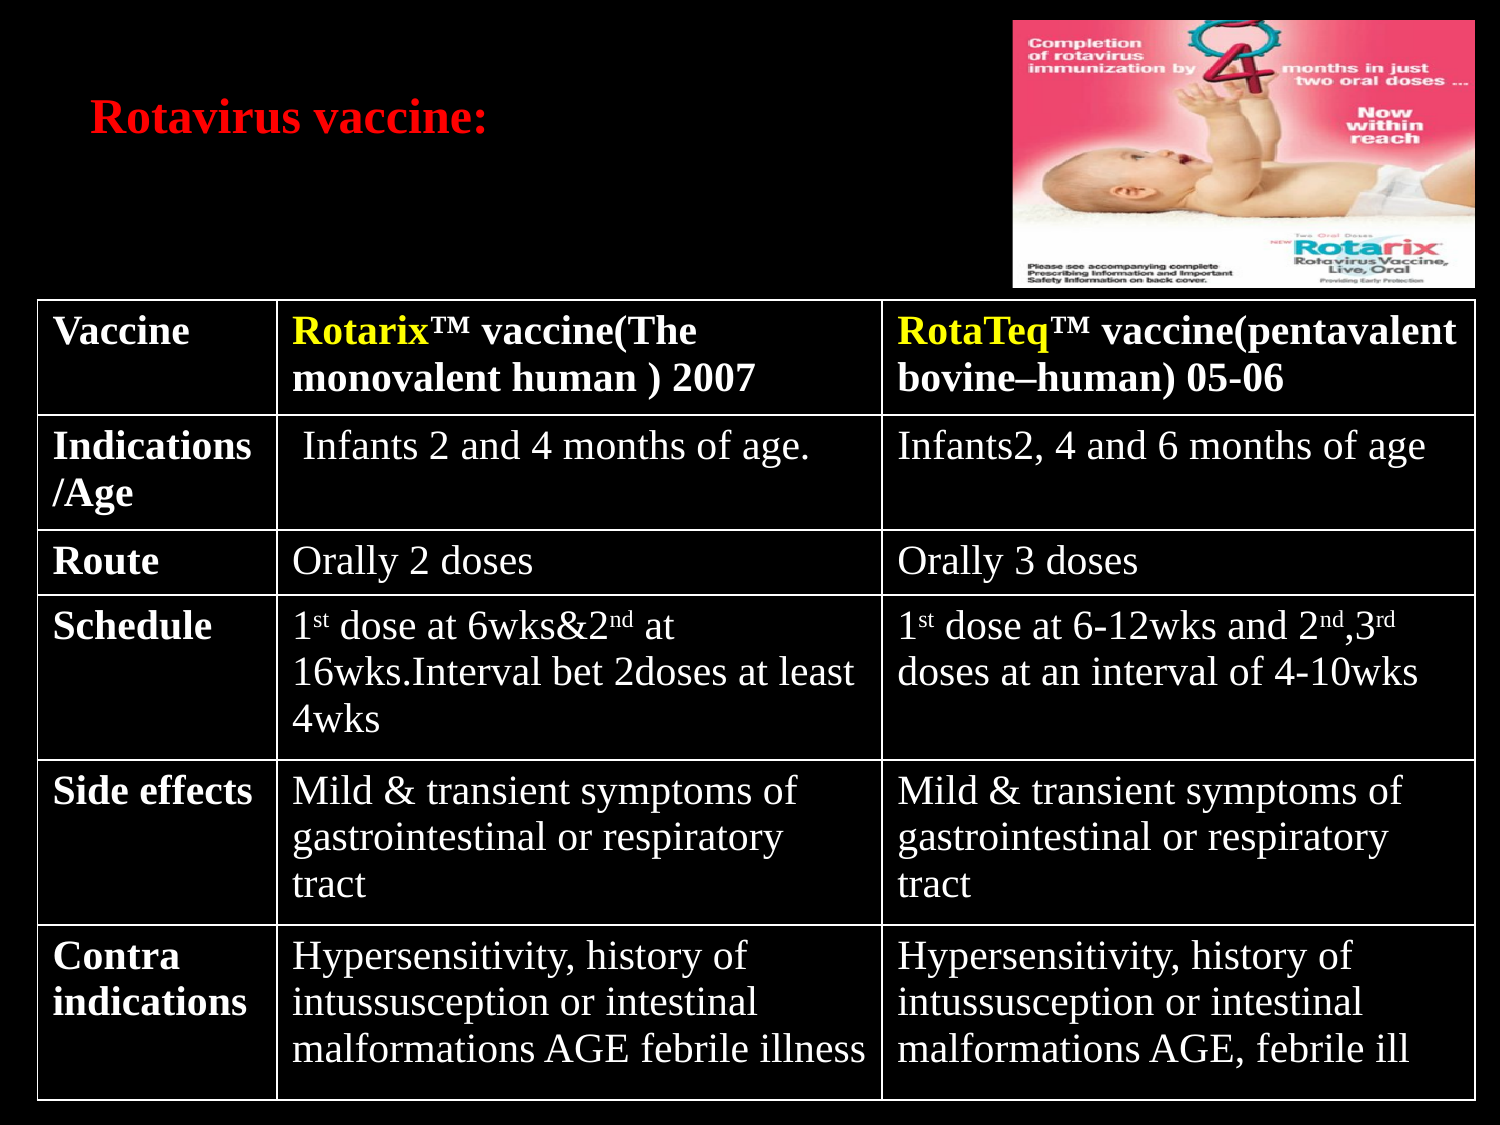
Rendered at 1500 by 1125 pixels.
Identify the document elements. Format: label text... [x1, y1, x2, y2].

table_cell Indications/Age [38, 416, 276, 529]
table_cell 1st dose at 6wks&2nd at 16wks.Interval bet 2doses at least 4wks [278, 596, 881, 759]
table_cell Mild & transient symptoms of gastrointestinal or respiratory tract [883, 761, 1474, 924]
table_cell Mild & transient symptoms of gastrointestinal or respiratory tract [278, 761, 881, 924]
table_cell Infants2, 4 and 6 months of age [883, 416, 1474, 529]
table_cell Schedule [38, 596, 276, 759]
title Rotavirus vaccine: [75, 62, 1007, 225]
picture [1012, 20, 1476, 288]
table_cell Infants 2 and 4 months of age. [278, 416, 881, 529]
table_cell Contra indications [38, 926, 276, 1099]
table_cell Orally 3 doses [883, 531, 1474, 594]
table_cell Hypersensitivity, history of intussusception or intestinal malformations AGE febrile illness [278, 926, 881, 1099]
table_cell 1st dose at 6-12wks and 2nd,3rd doses at an interval of 4-10wks [883, 596, 1474, 759]
table_header RotaTeq™ vaccine(pentavalent bovine–human) 05-06 [883, 301, 1474, 414]
table_cell Route [38, 531, 276, 594]
table_header Rotarix™ vaccine(The monovalent human ) 2007 [278, 301, 881, 414]
table_cell Hypersensitivity, history of intussusception or intestinal malformations AGE, febrile ill [883, 926, 1474, 1099]
table_cell Orally 2 doses [278, 531, 881, 594]
table_cell Side effects [38, 761, 276, 924]
table_header Vaccine [38, 301, 276, 414]
